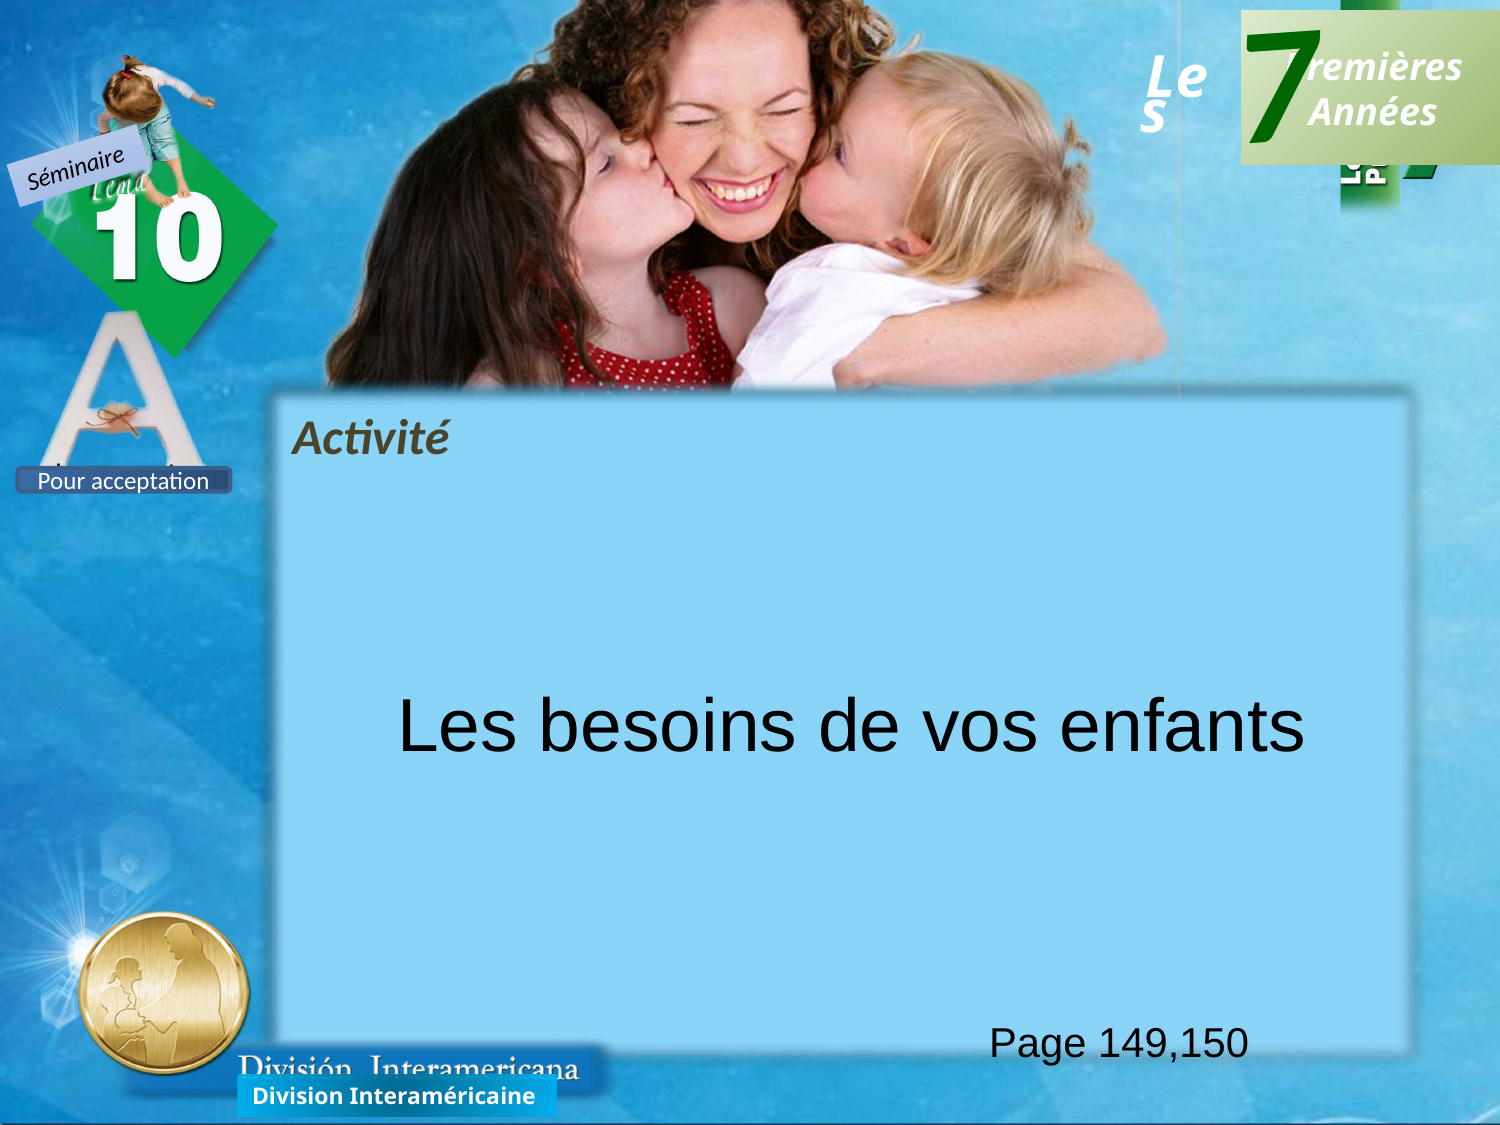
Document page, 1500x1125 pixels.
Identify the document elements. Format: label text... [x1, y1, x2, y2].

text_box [277, 396, 1389, 1075]
text_box Séminaire [6, 124, 150, 208]
text_box Pour acceptation [15, 465, 233, 494]
picture [0, 0, 1500, 1125]
text_box Division Interaméricaine [237, 1074, 558, 1117]
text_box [1119, 0, 1500, 185]
